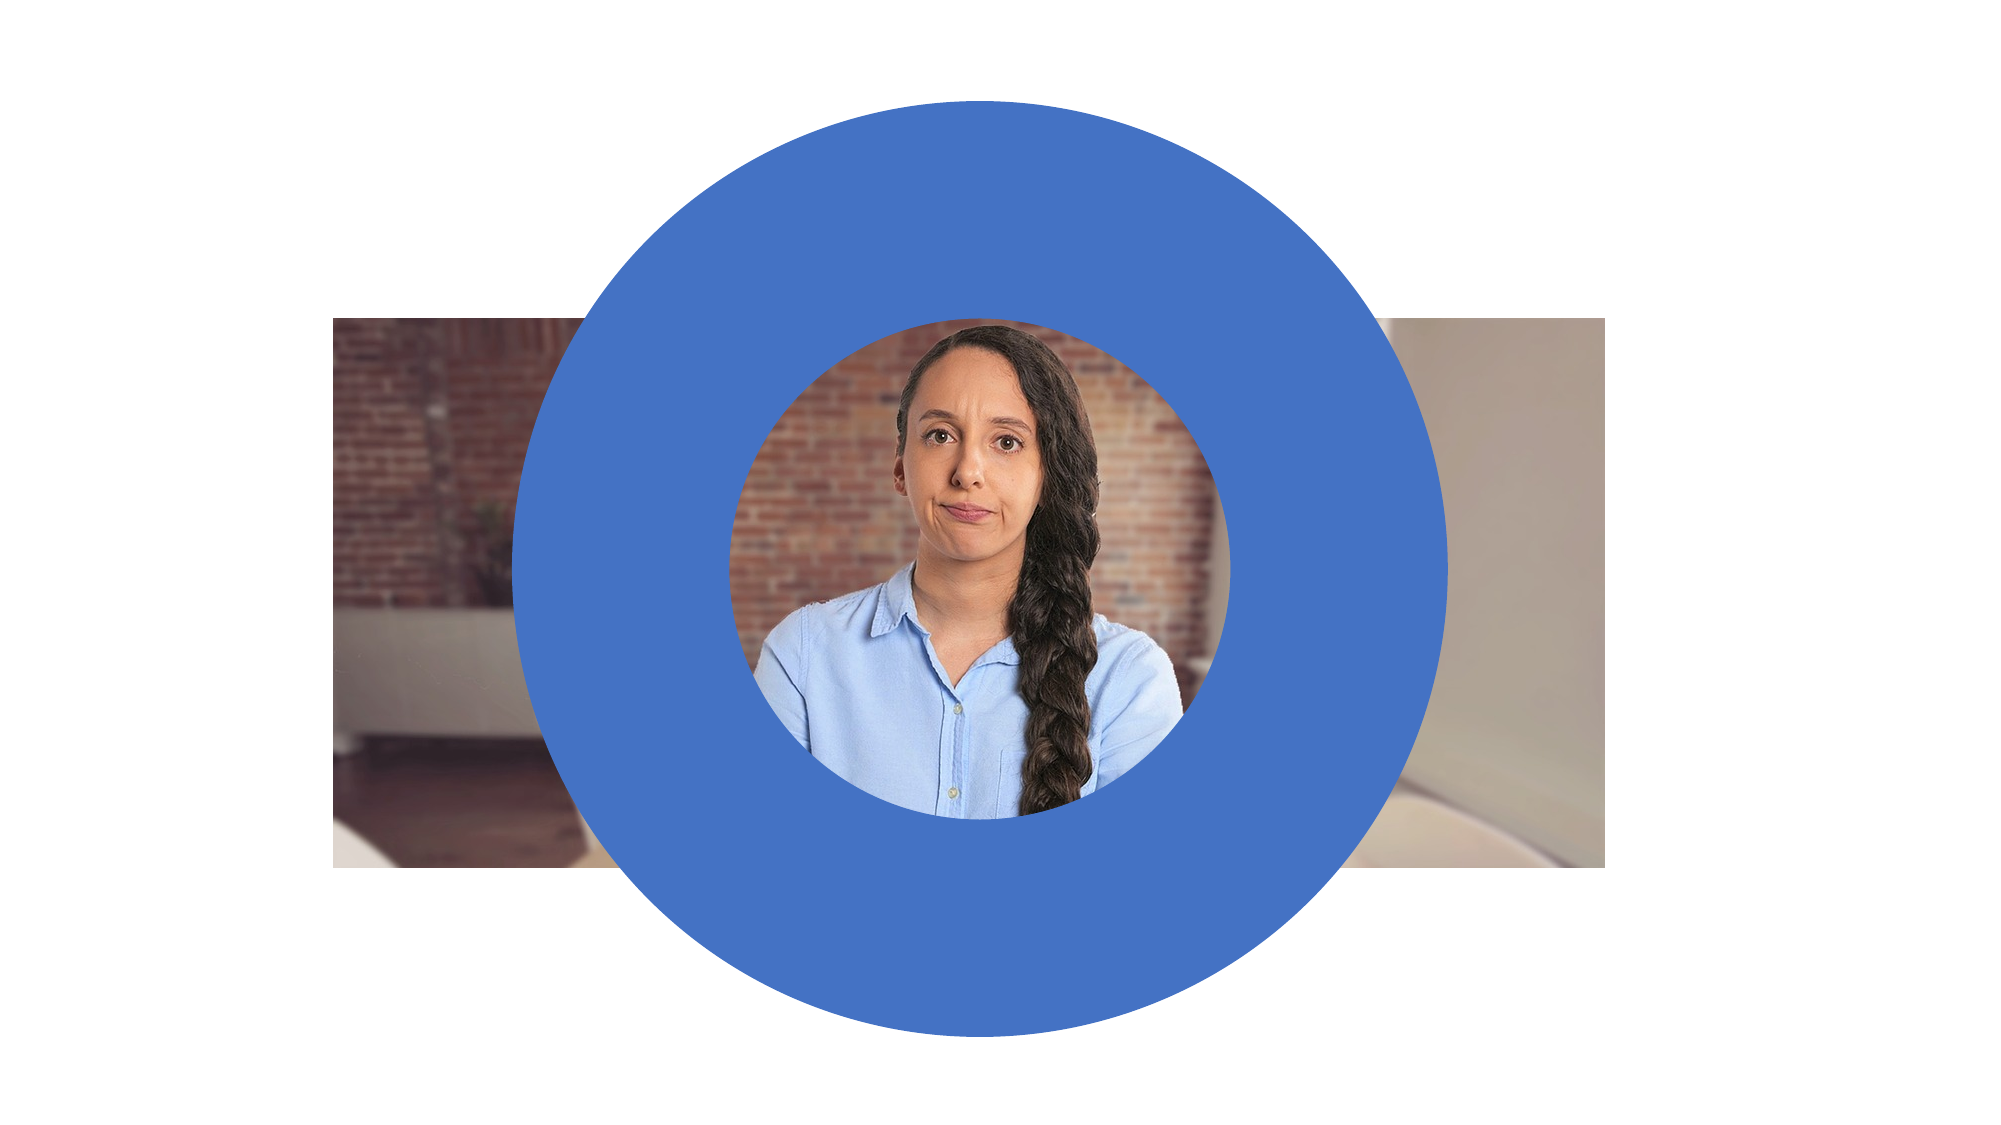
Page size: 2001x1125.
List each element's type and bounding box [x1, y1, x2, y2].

picture [333, 318, 1605, 868]
text_box [583, 100, 1376, 318]
text_box [618, 868, 1342, 1038]
